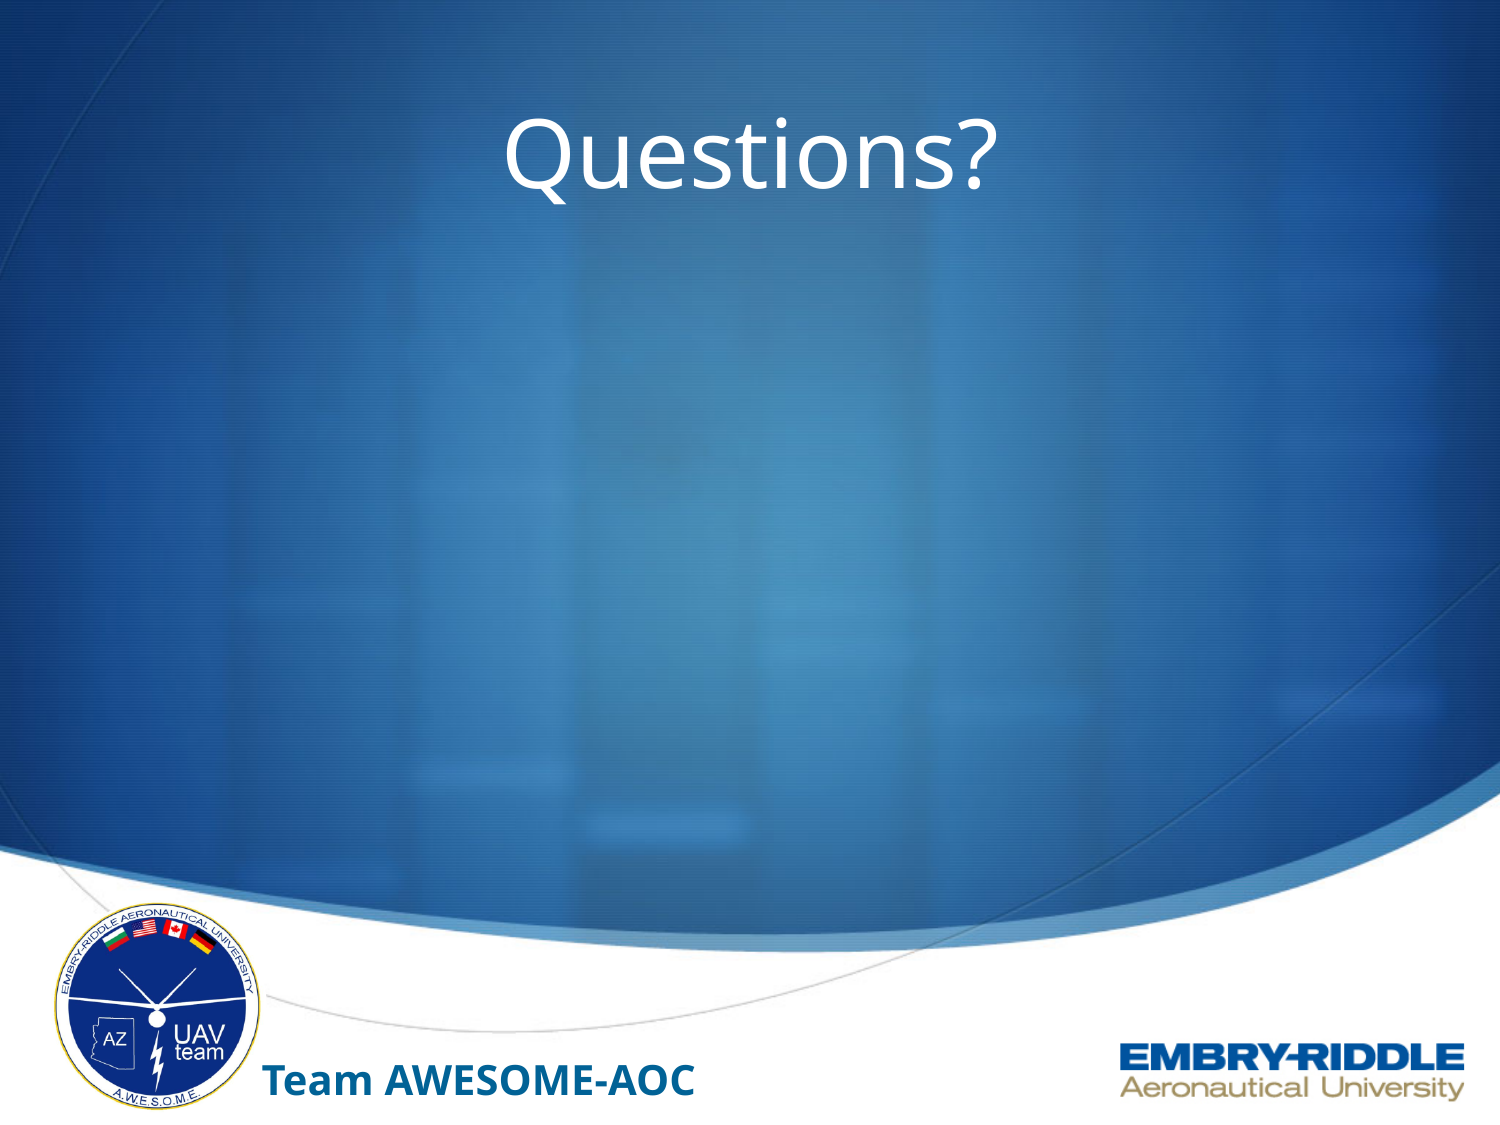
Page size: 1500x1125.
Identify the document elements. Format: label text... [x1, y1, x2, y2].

picture [0, 0, 1500, 1125]
title Questions? [75, 56, 1425, 245]
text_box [49, 899, 721, 1125]
